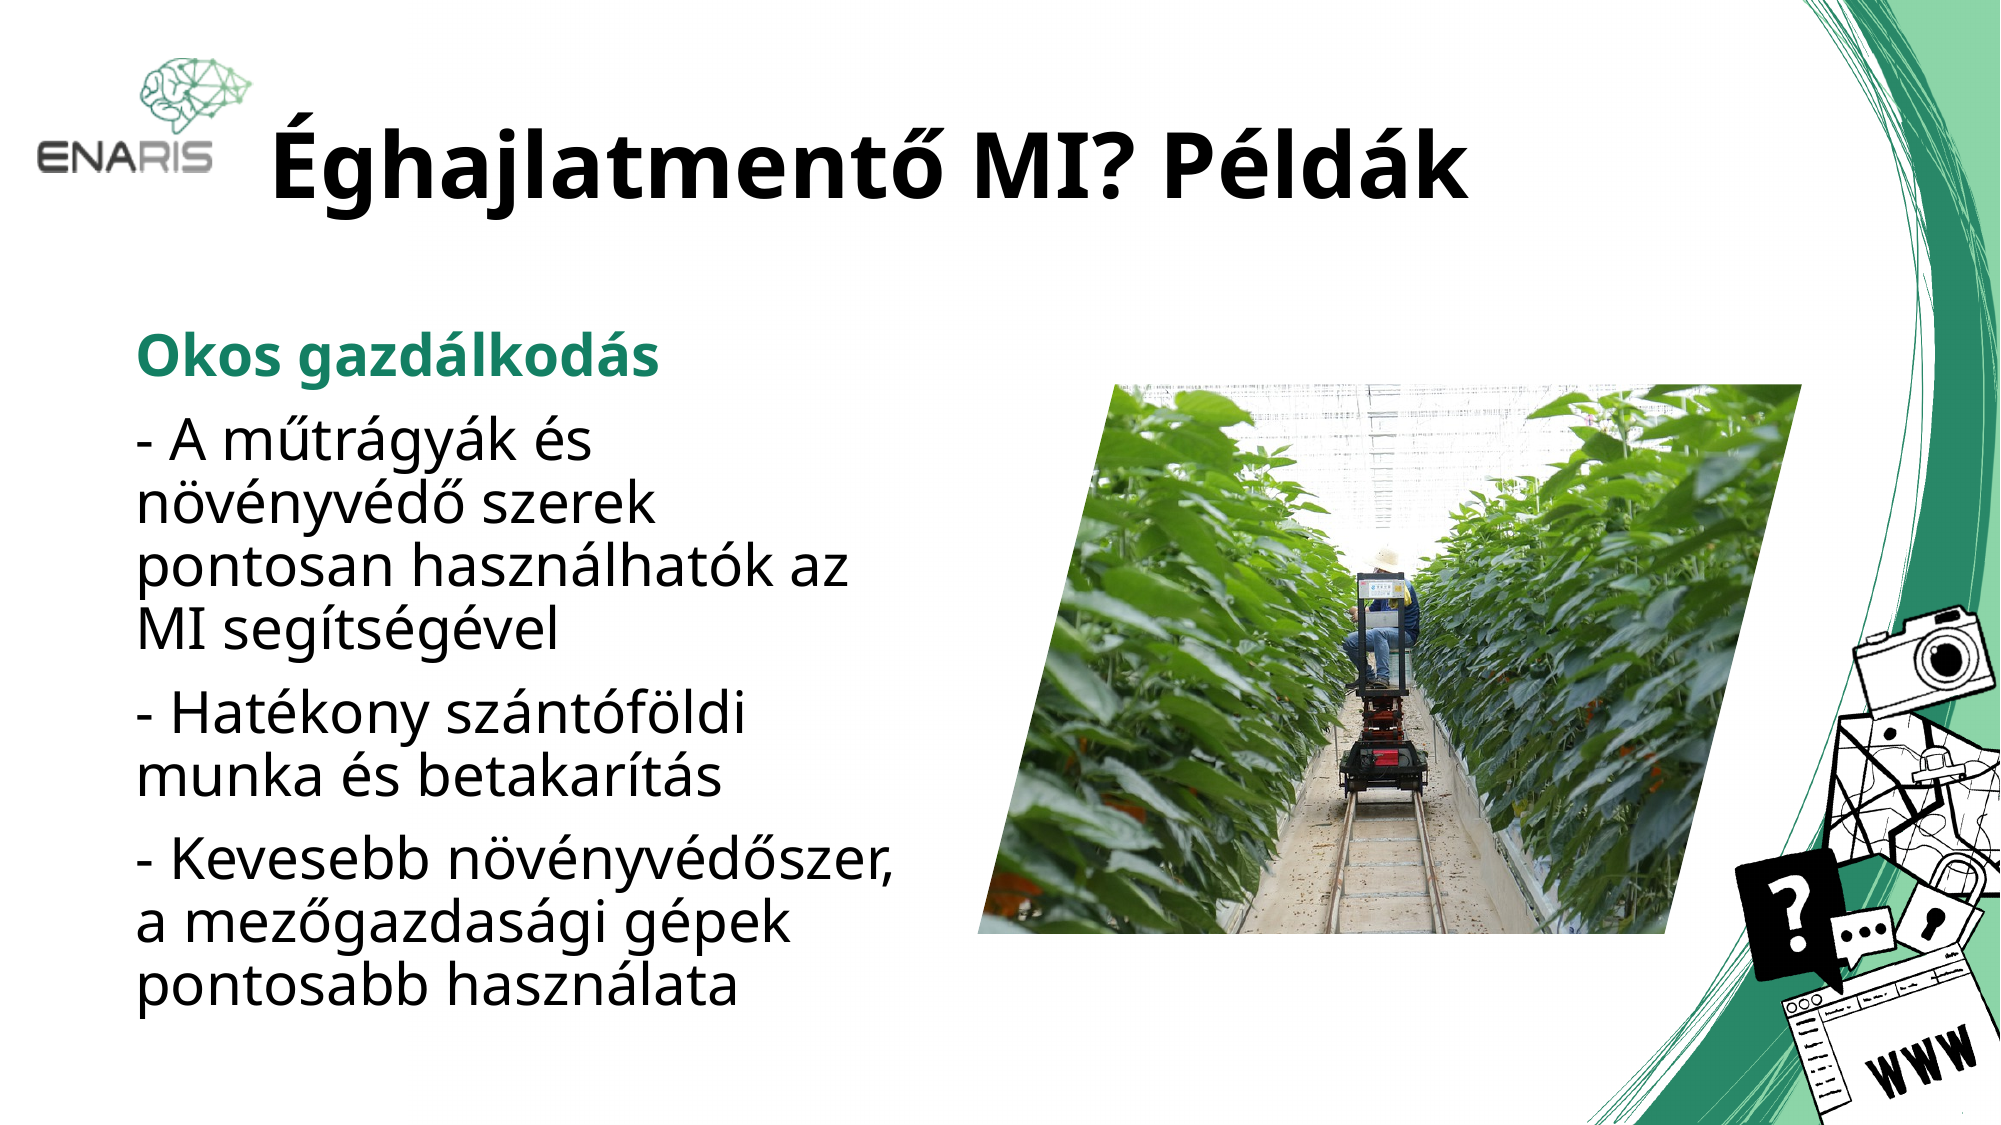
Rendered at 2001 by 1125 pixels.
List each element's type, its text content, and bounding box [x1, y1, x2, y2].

picture [37, 58, 254, 173]
list Okos gazdálkodás - A műtrágyák és növényvédő szerek pontosan használhatók az MI segítségével - Hatékony szántóföldi munka és betakarítás - Kevesebb növényvédőszer, a mezőgazdasági gépek pontosabb használata [120, 318, 928, 1000]
title Éghajlatmentő MI? Példák [253, 59, 1863, 278]
picture [408, 0, 2000, 1125]
